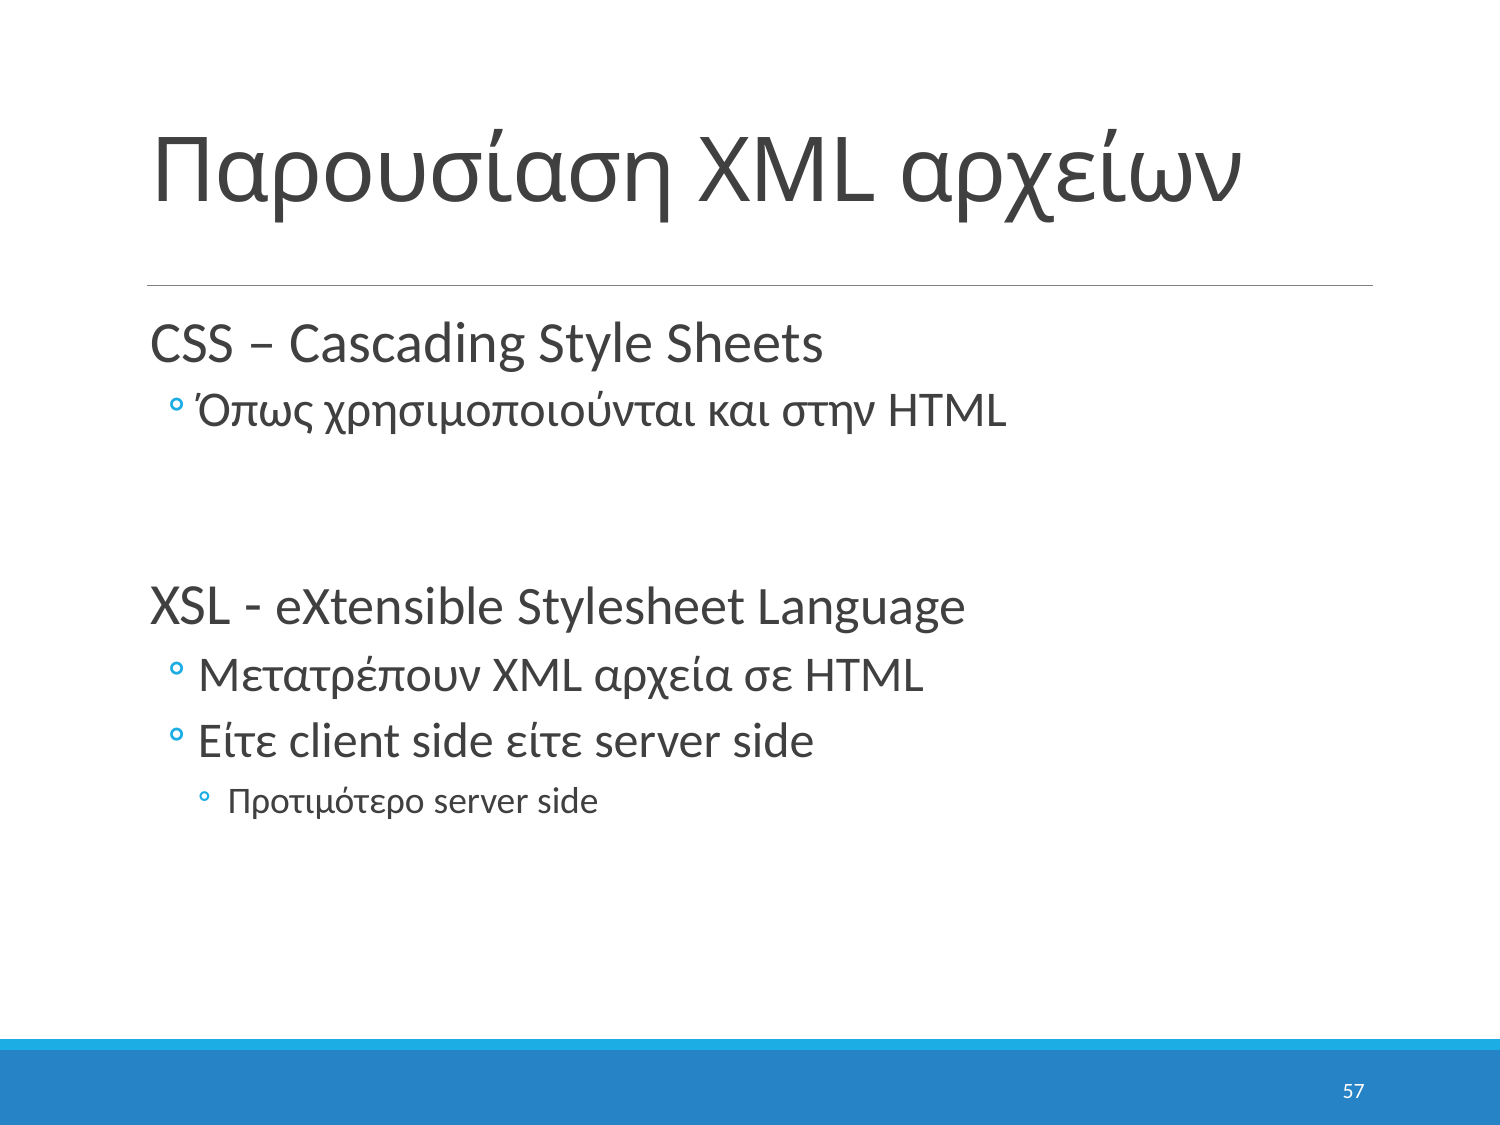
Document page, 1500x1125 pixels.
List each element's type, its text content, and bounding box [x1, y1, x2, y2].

slide_number 57 [1218, 1059, 1380, 1120]
title Παρουσίαση XML αρχείων [135, 43, 1373, 227]
list CSS – Cascading Style Sheets Όπως χρησιμοποιούνται και στην HTML XSL - eΧtensible Stylesheet Language Μετατρέπουν XML αρχεία σε HTML Είτε client side είτε server side Προτιμότερο server side [135, 304, 1373, 1029]
